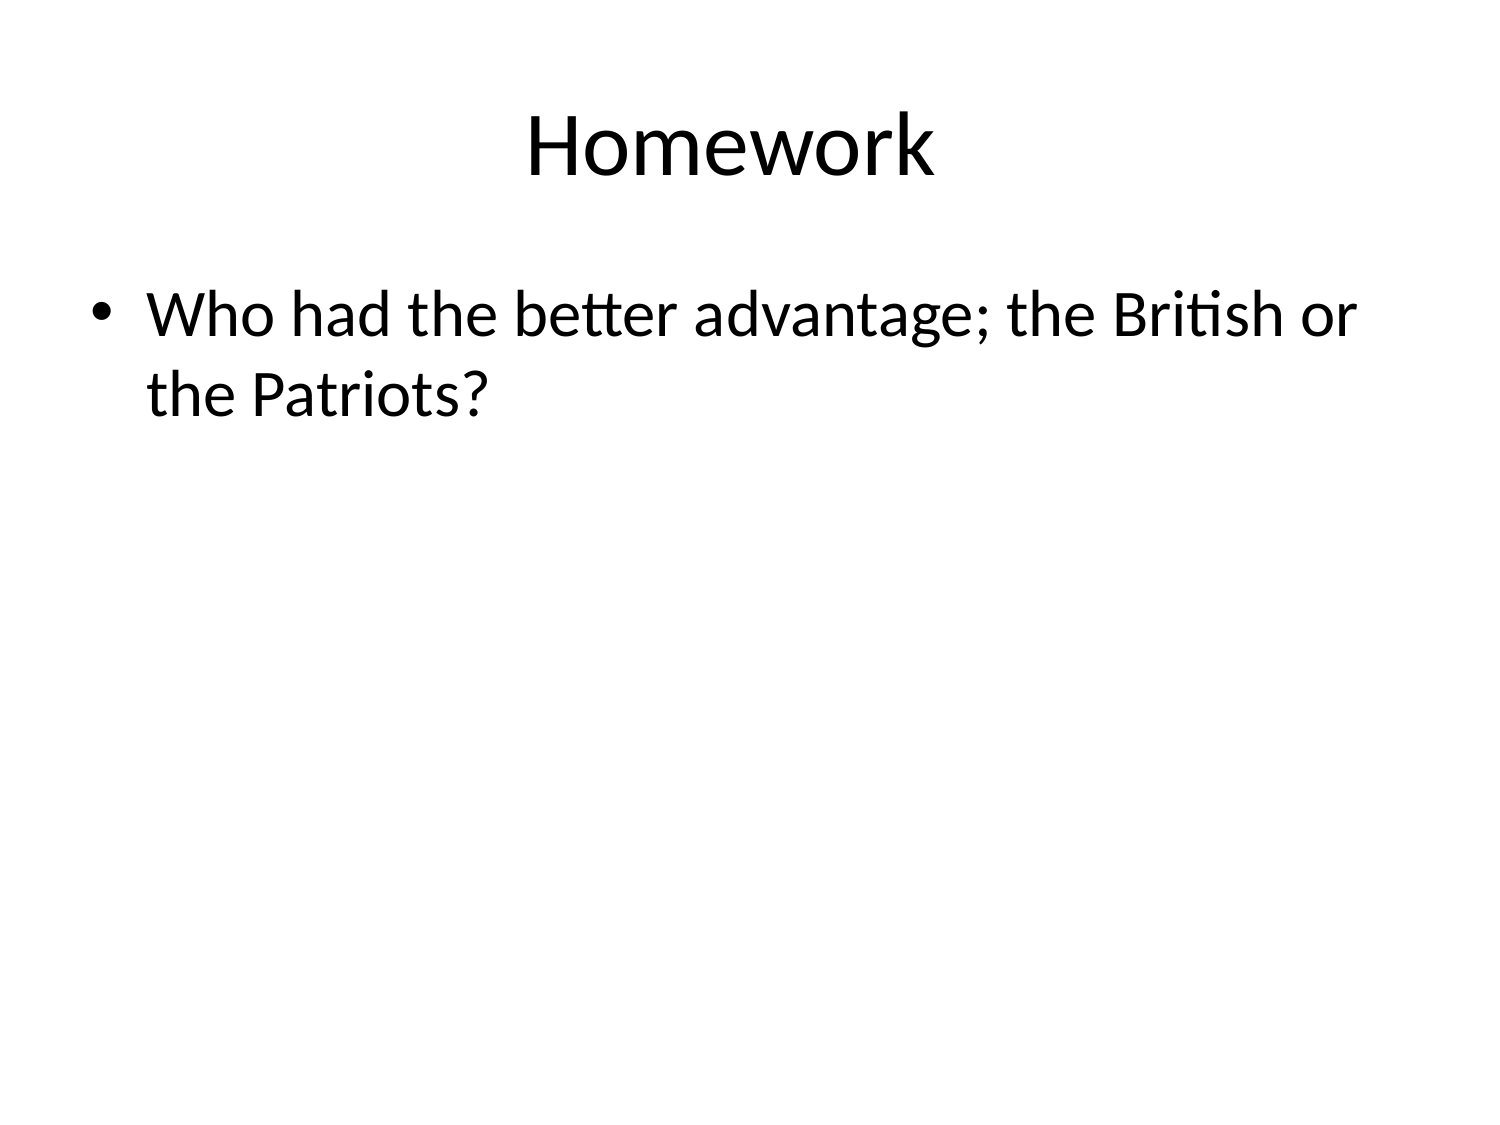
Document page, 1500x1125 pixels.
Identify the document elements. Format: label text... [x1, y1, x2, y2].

list Who had the better advantage; the British or the Patriots? [75, 262, 1425, 1005]
title Homework [75, 45, 1425, 233]
